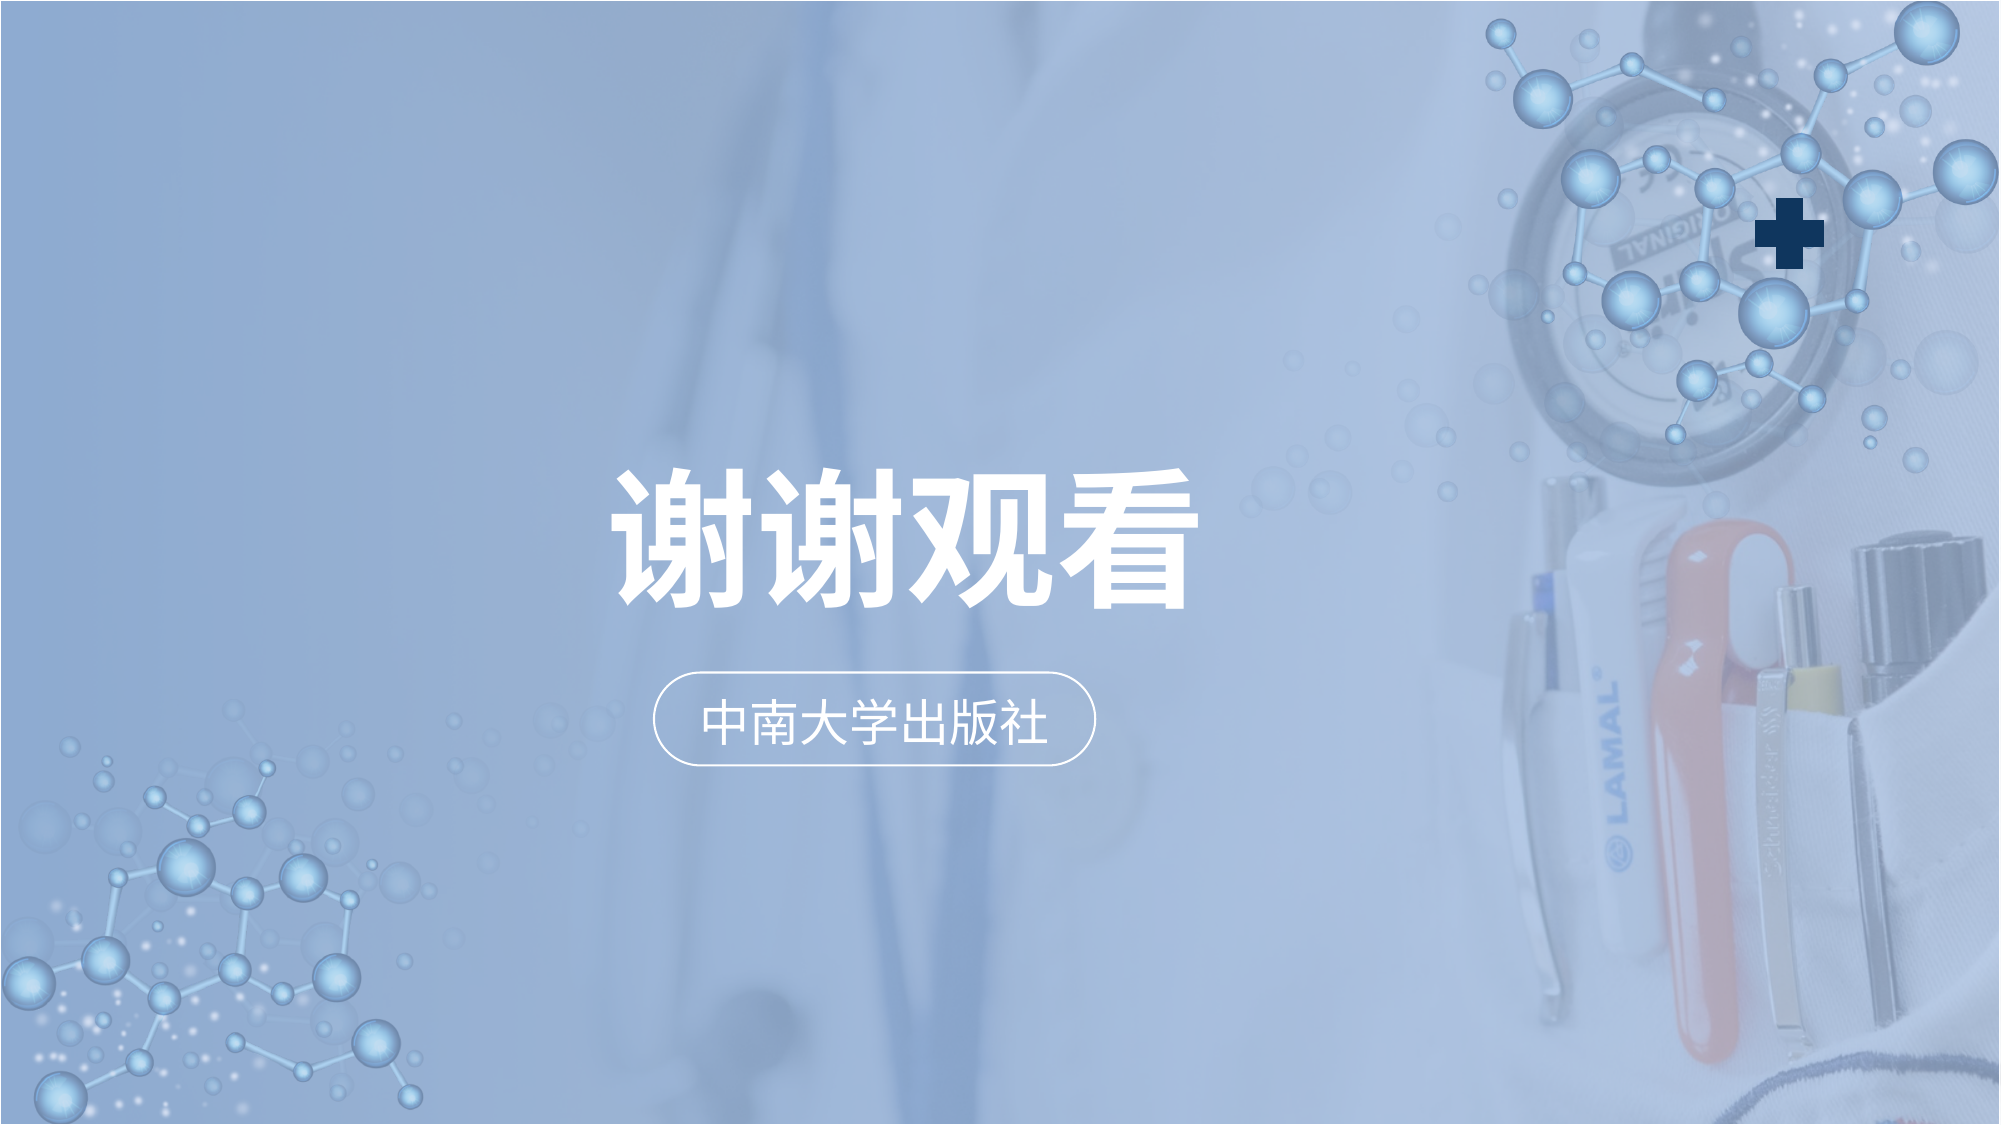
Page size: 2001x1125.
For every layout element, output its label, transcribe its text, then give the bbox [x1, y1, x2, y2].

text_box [653, 672, 1096, 766]
text_box 谢谢观看 [391, 347, 1422, 633]
